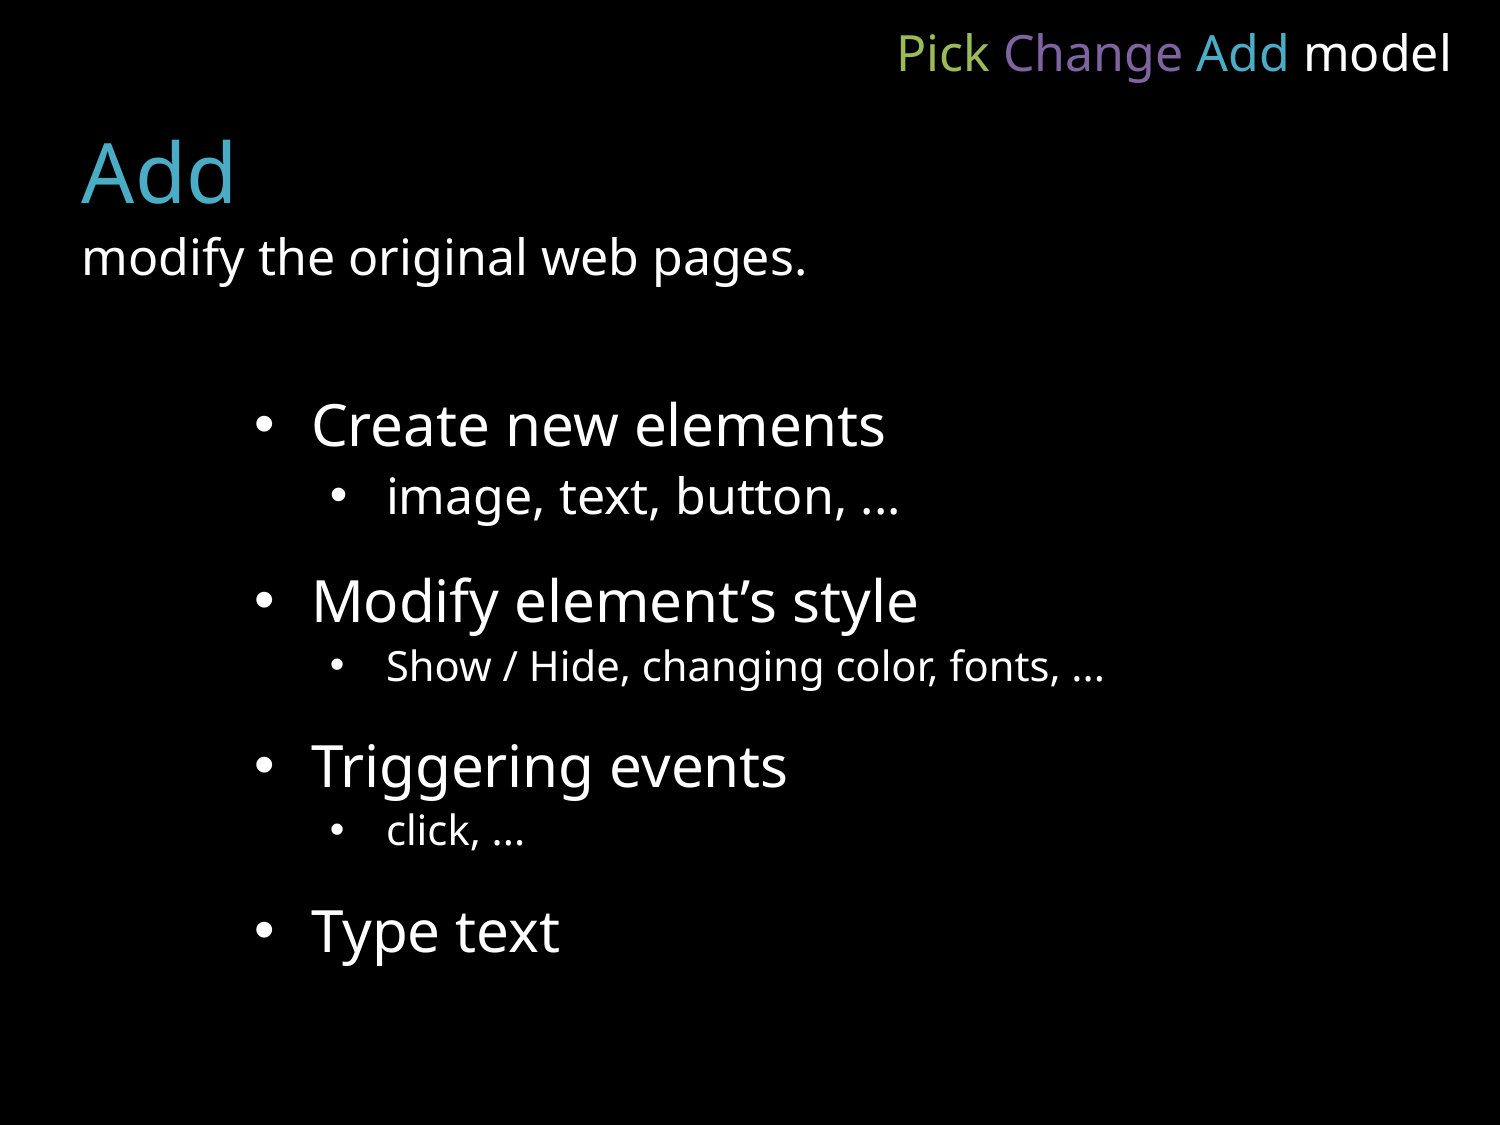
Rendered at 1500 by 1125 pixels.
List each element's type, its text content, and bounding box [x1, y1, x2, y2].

text_box Pick Change Add model [122, 14, 1467, 89]
text_box Create new elements image, text, button, ... Modify element’s style Show / Hide, changing color, fonts, ... Triggering events click, ... Type text [225, 374, 1380, 972]
text_box Add modify the original web pages. [67, 102, 1279, 293]
